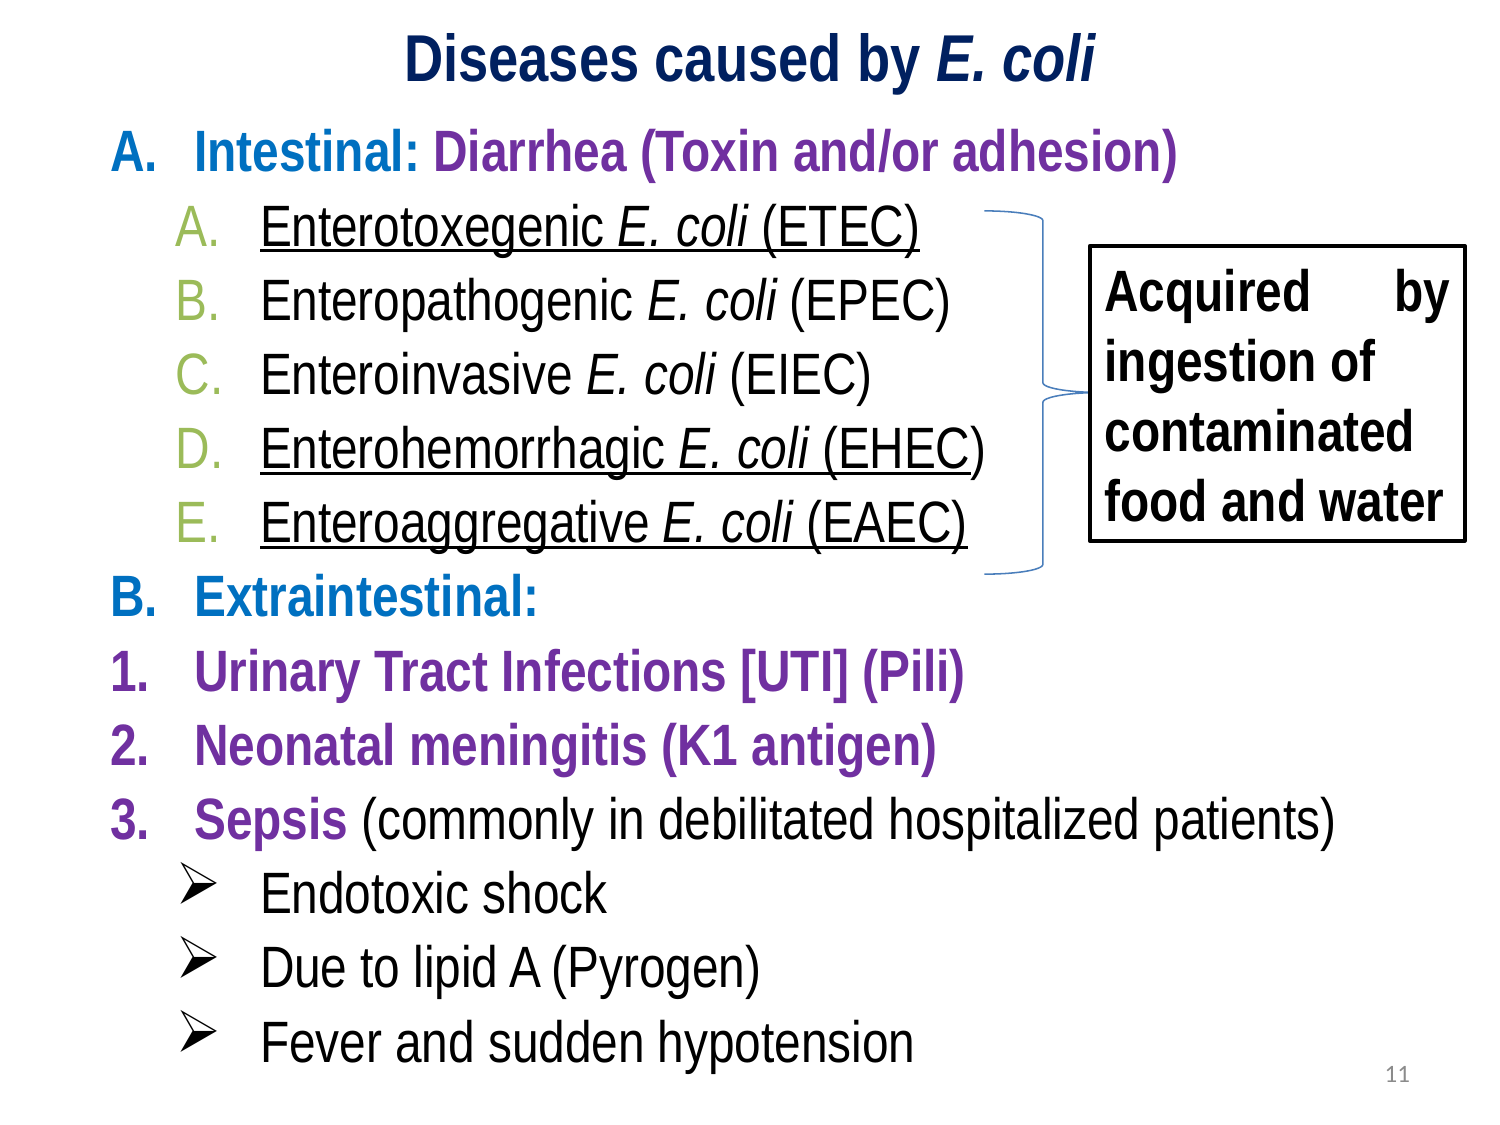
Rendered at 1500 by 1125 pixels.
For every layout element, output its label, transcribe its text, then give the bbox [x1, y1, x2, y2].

list Intestinal: Diarrhea (Toxin and/or adhesion) Enterotoxegenic E. coli (ETEC) Enteropathogenic E. coli (EPEC) Enteroinvasive E. coli (EIEC) Enterohemorrhagic E. coli (EHEC) Enteroaggregative E. coli (EAEC) Extraintestinal: Urinary Tract Infections [UTI] (Pili) Neonatal meningitis (K1 antigen) Sepsis (commonly in debilitated hospitalized patients) Endotoxic shock Due to lipid A (Pyrogen) Fever and sudden hypotension [29, 113, 1459, 1109]
slide_number 11 [1074, 1042, 1425, 1103]
text_box [984, 210, 1088, 575]
text_box Acquired by ingestion of contaminated food and water [1088, 244, 1467, 543]
footer [512, 1042, 988, 1103]
title Diseases caused by E. coli [75, 7, 1425, 102]
